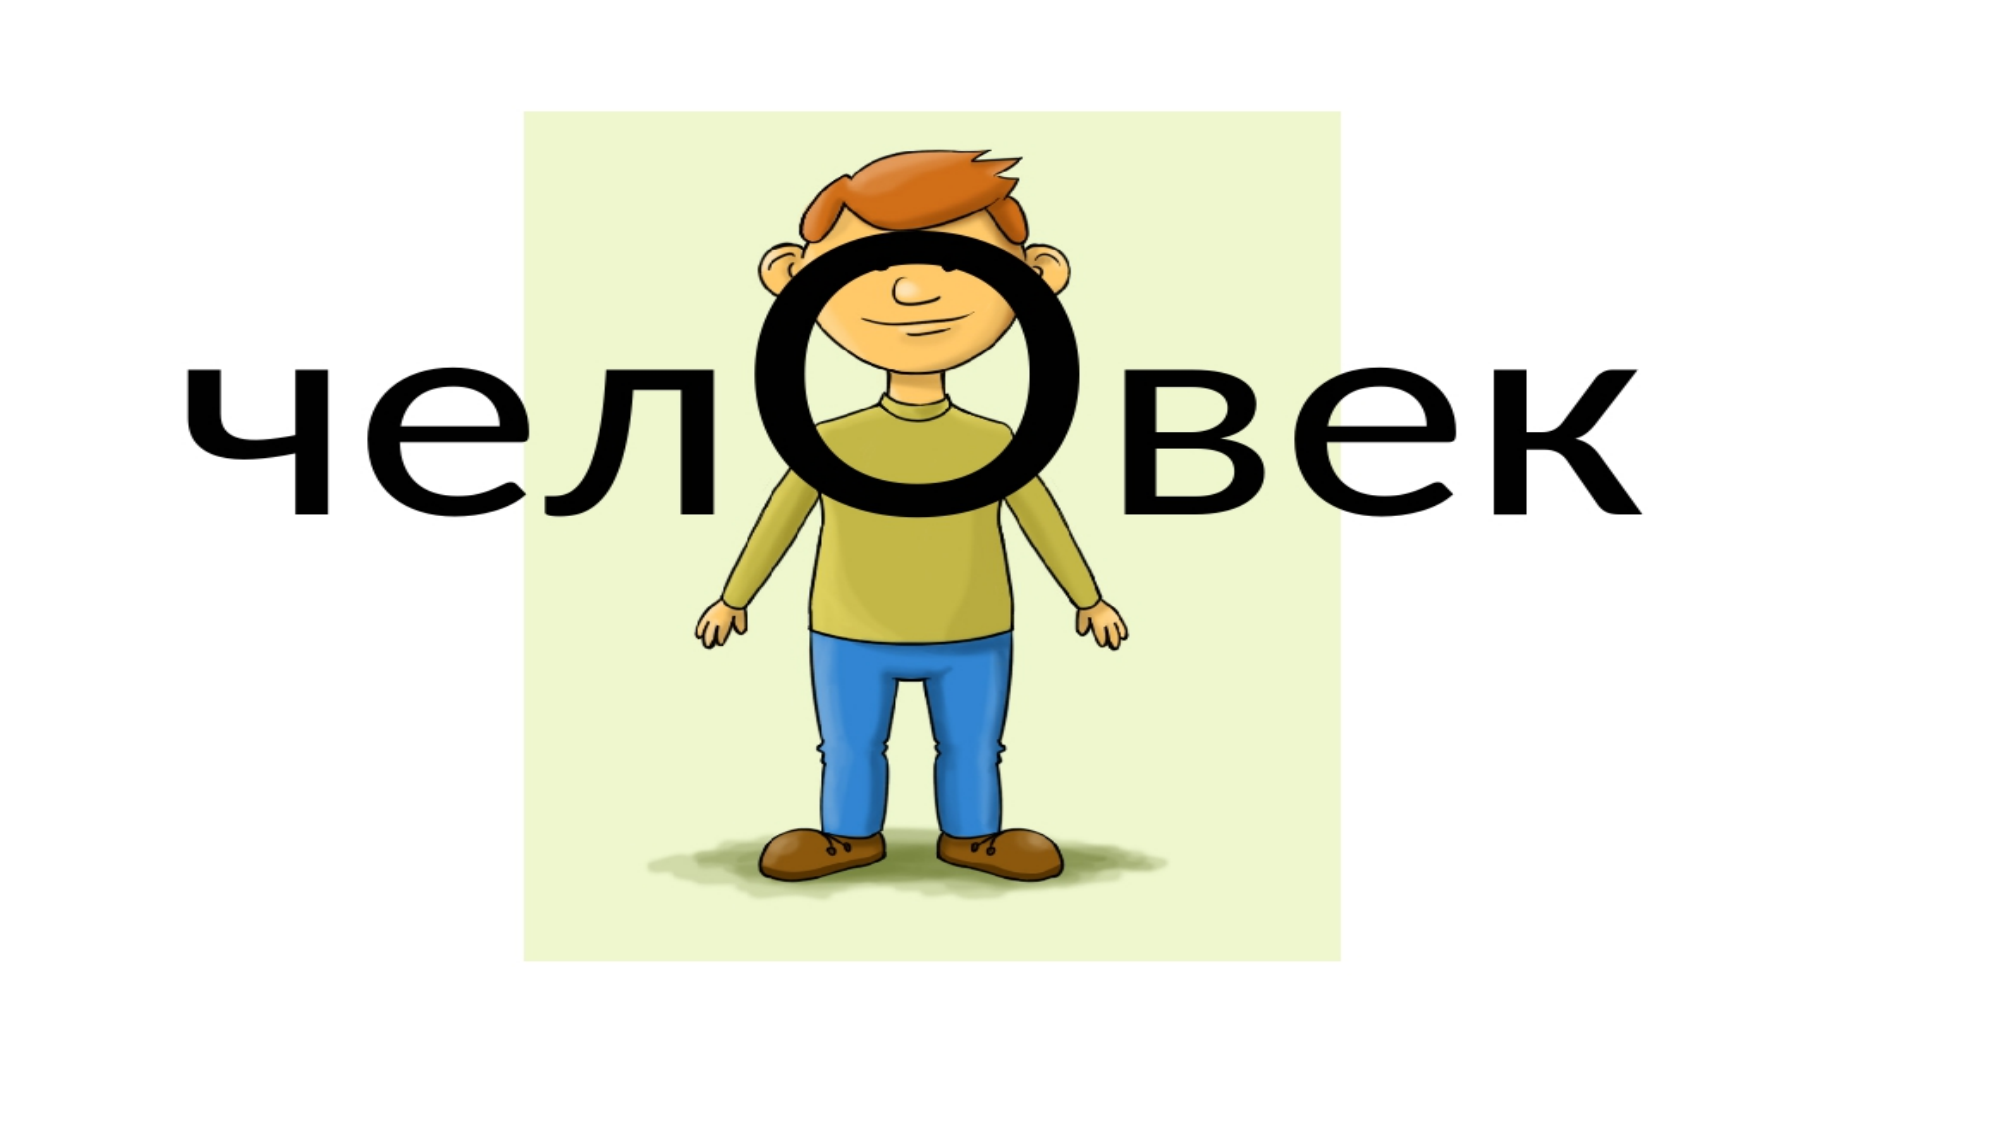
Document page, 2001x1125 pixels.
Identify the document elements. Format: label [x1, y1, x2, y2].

list [127, 54, 1778, 1041]
